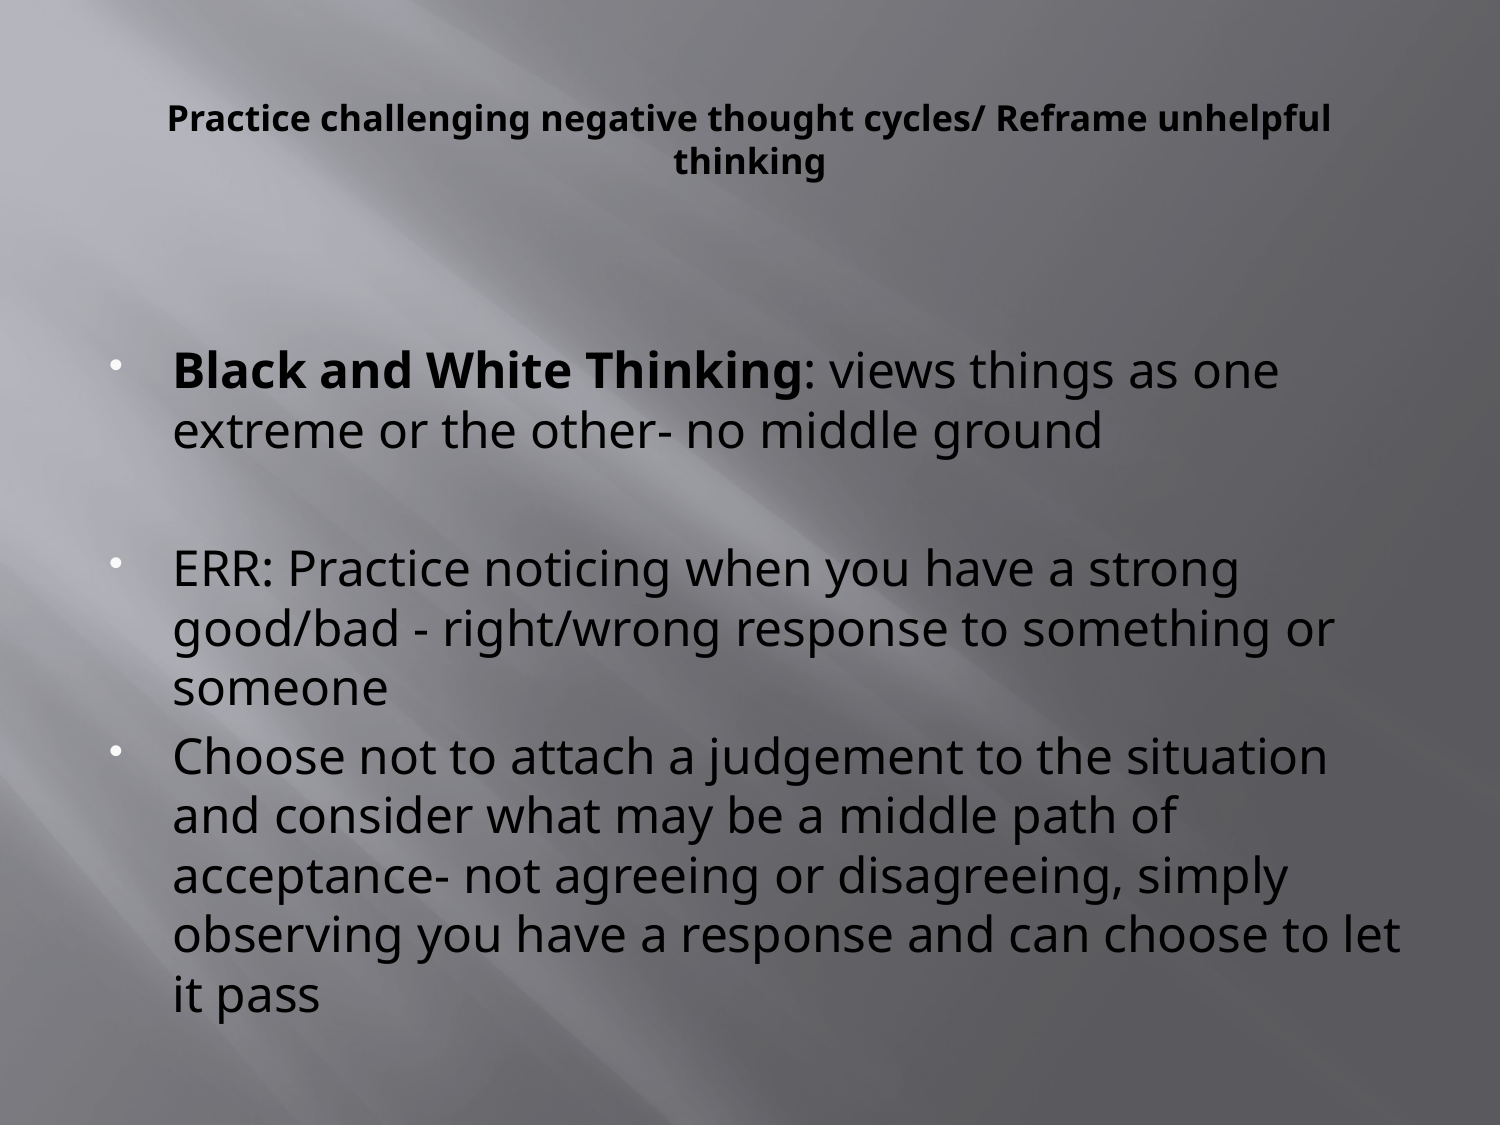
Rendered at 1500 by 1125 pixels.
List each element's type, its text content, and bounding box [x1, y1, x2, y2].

title Practice challenging negative thought cycles/ Reframe unhelpful thinking [75, 45, 1425, 233]
list Black and White Thinking: views things as one extreme or the other- no middle ground ERR: Practice noticing when you have a strong good/bad - right/wrong response to something or someone Choose not to attach a judgement to the situation and consider what may be a middle path of acceptance- not agreeing or disagreeing, simply observing you have a response and can choose to let it pass [74, 262, 1426, 1036]
